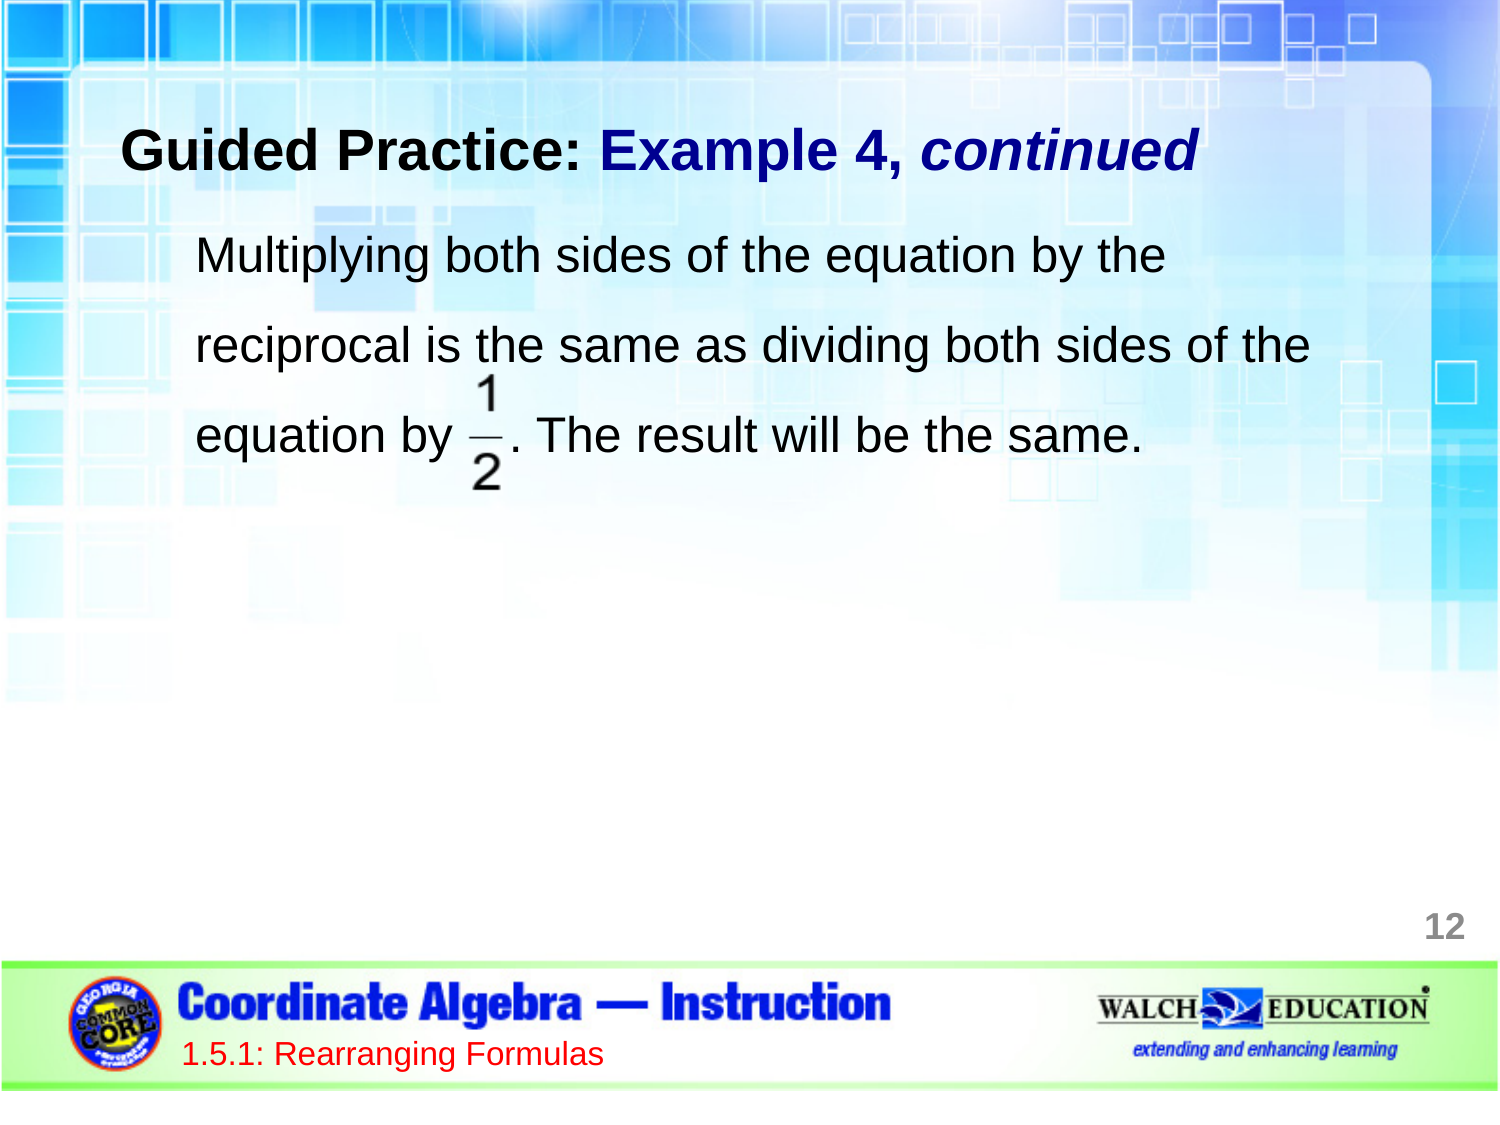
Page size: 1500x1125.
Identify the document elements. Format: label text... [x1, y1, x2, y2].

subtitle Guided Practice: Example 4, continued Multiplying both sides of the equation by the reciprocal is the same as dividing both sides of the equation by . The result will be the same. [105, 105, 1394, 925]
list 1.5.1: Rearranging Formulas [166, 1024, 1074, 1069]
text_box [466, 360, 505, 492]
slide_number 12 [1361, 901, 1481, 949]
picture [1, 0, 1500, 1091]
